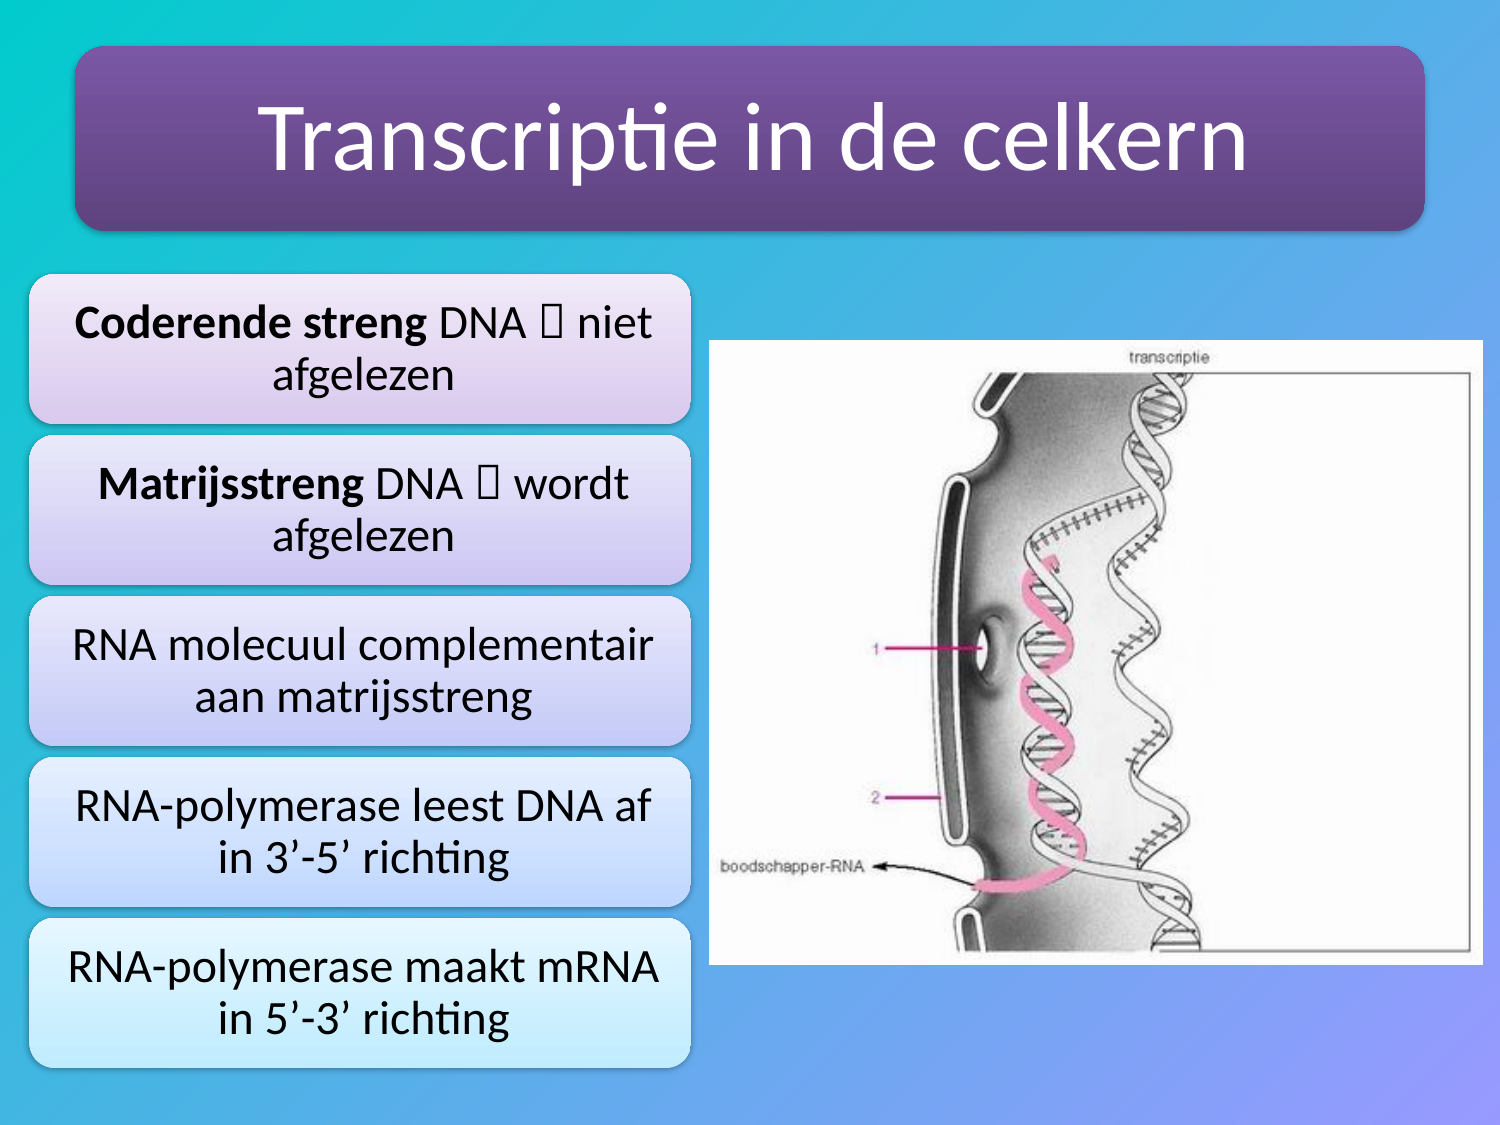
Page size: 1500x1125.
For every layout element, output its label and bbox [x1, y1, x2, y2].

list [29, 266, 692, 1076]
text_box [74, 44, 1426, 233]
picture [708, 340, 1483, 965]
